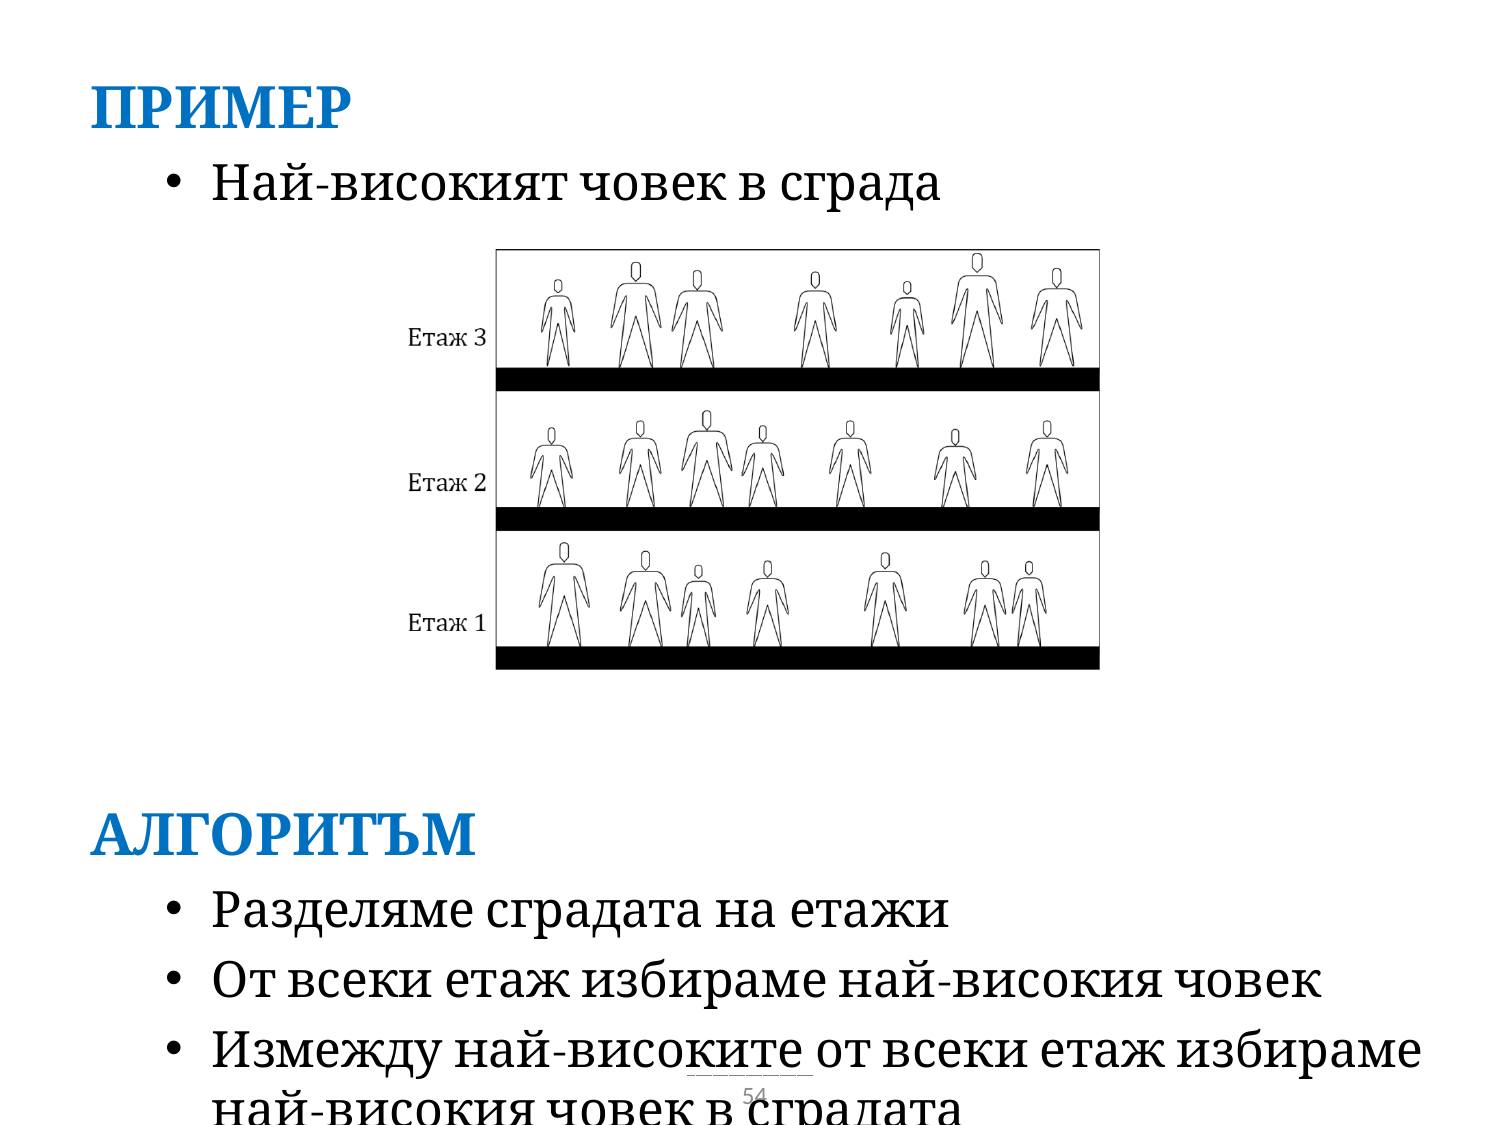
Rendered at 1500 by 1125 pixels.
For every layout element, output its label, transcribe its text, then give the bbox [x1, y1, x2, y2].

list Пример Най-високият човек в сграда Алгоритъм Разделяме сградата на етажи От всеки етаж избираме най-високия човек Измежду най-високите от всеки етаж избираме най-високия човек в сградата [75, 62, 1450, 1063]
slide_number 54 [579, 1065, 930, 1125]
picture [399, 249, 1101, 670]
